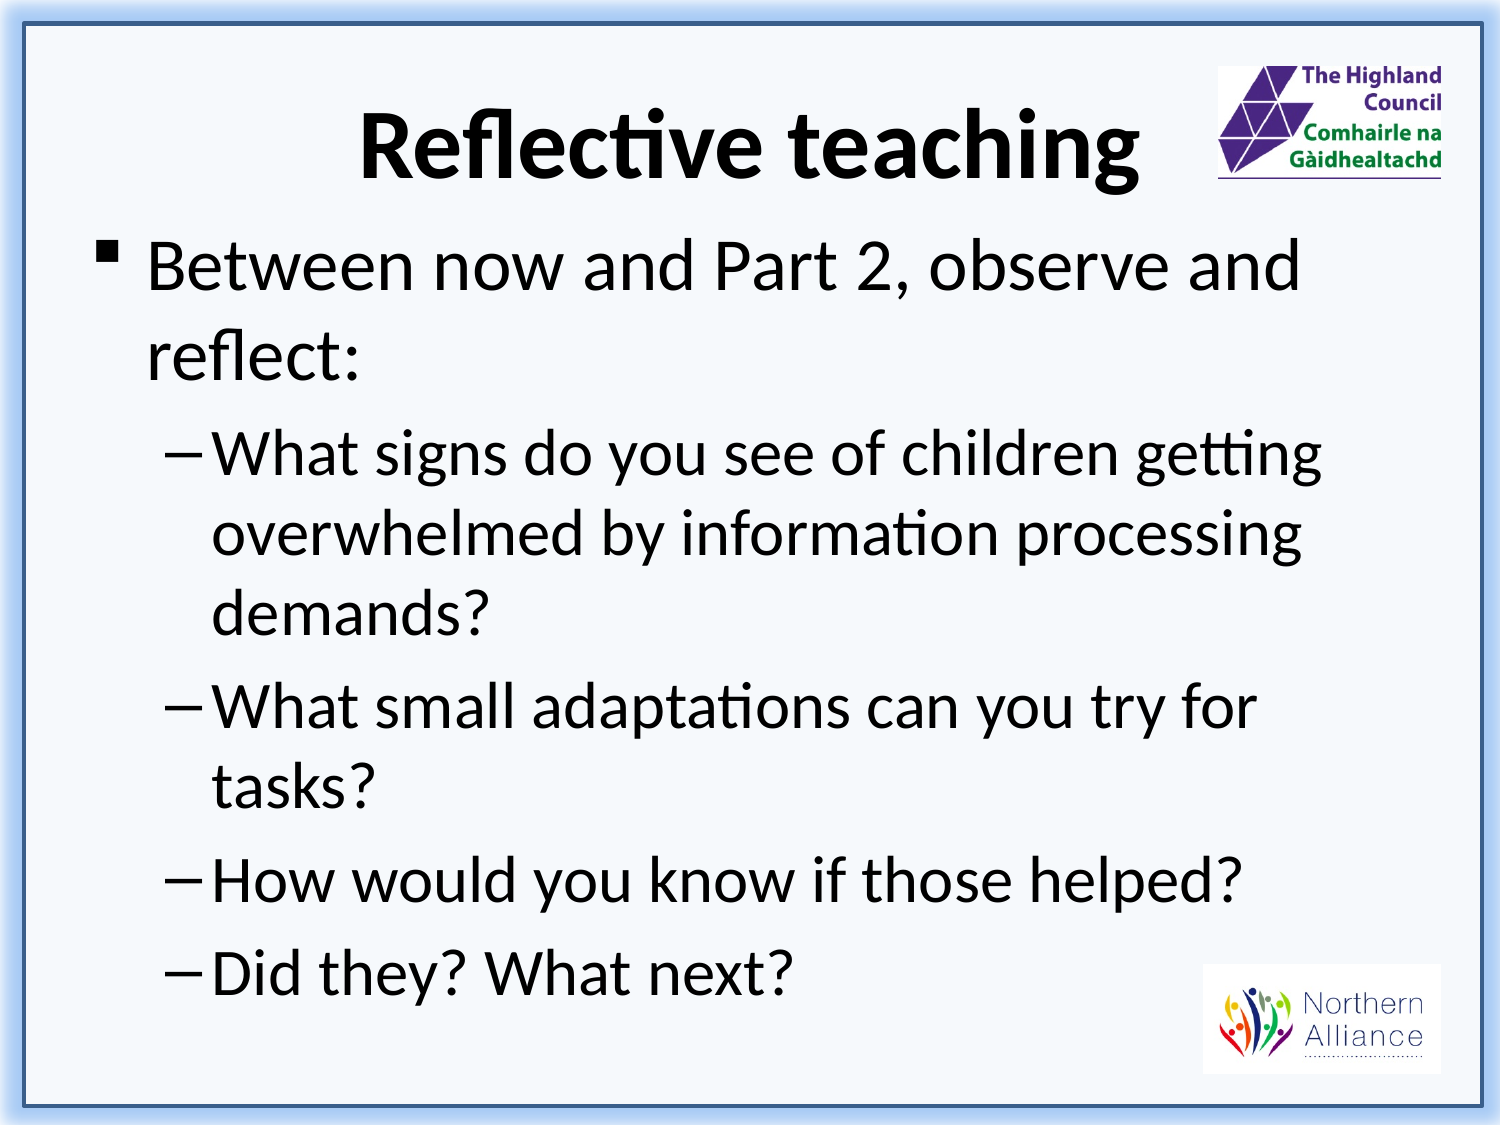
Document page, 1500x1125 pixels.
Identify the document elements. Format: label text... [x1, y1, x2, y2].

list Between now and Part 2, observe and reflect: What signs do you see of children getting overwhelmed by information processing demands? What small adaptations can you try for tasks? How would you know if those helped? Did they? What next? [75, 208, 1425, 951]
title Reflective teaching [75, 45, 1425, 208]
picture [1203, 963, 1441, 1075]
picture [1218, 66, 1441, 179]
text_box [22, 21, 1484, 1108]
